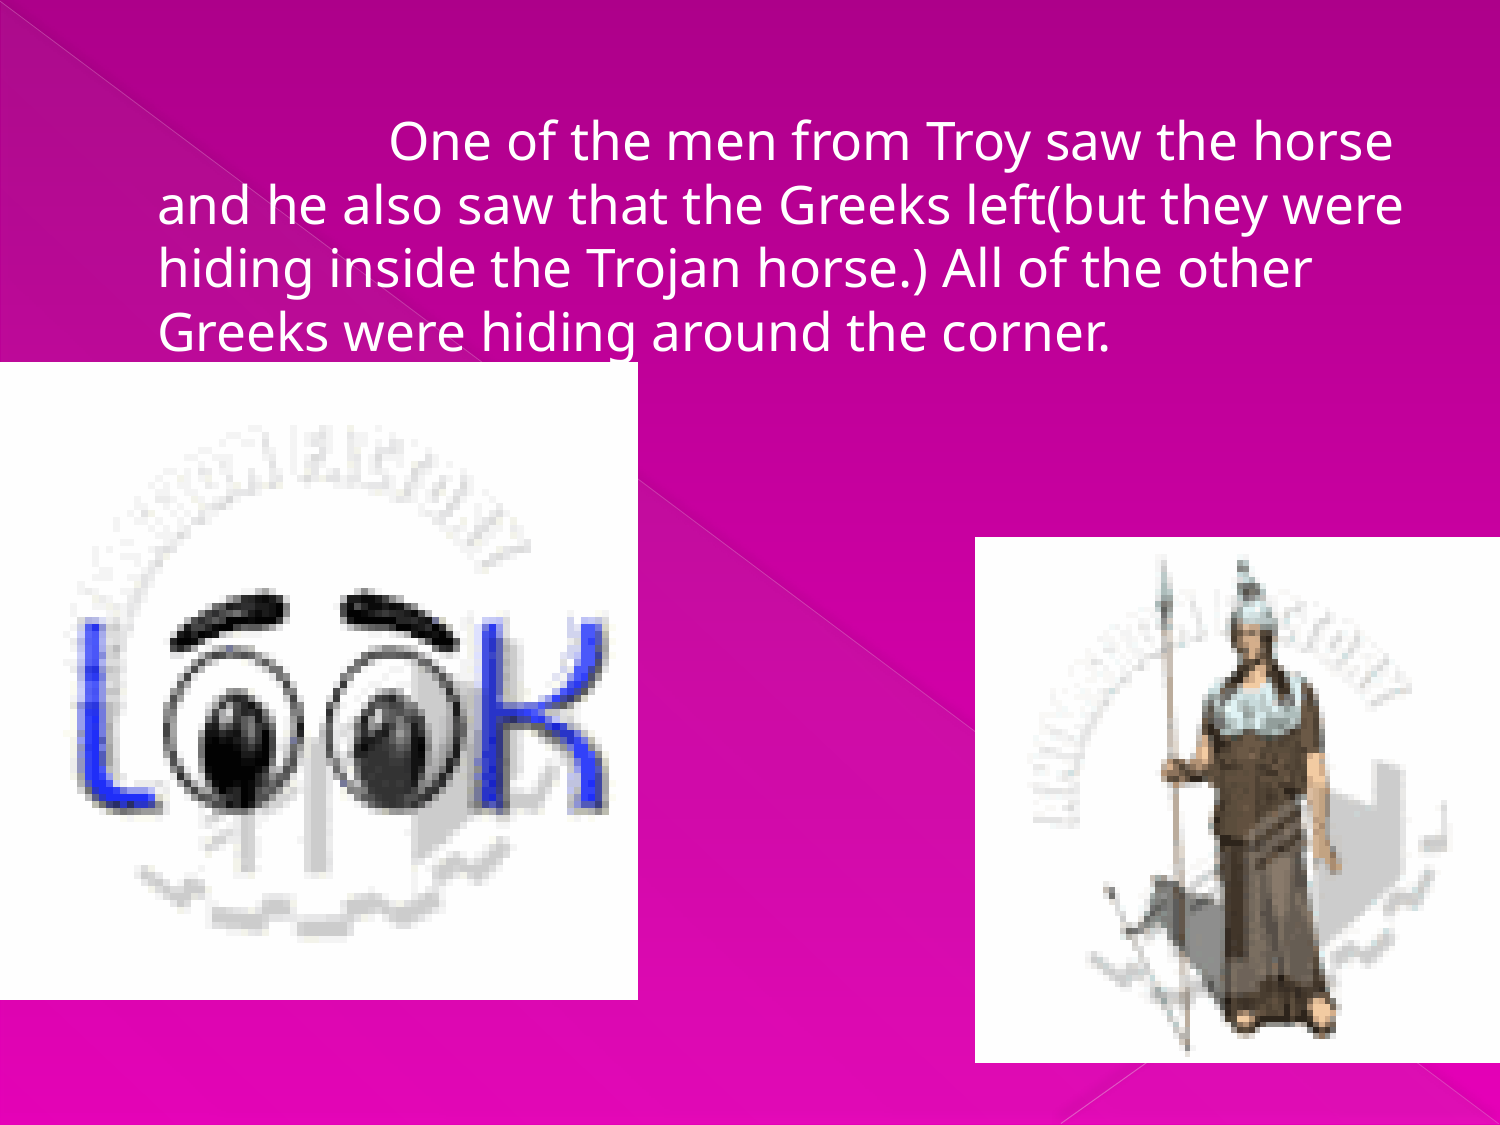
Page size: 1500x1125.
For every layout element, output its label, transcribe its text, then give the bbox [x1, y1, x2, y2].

picture [974, 537, 1500, 1063]
list One of the men from Troy saw the horse and he also saw that the Greeks left(but they were hiding inside the Trojan horse.) All of the other Greeks were hiding around the corner. [75, 99, 1425, 413]
picture [0, 362, 638, 1001]
